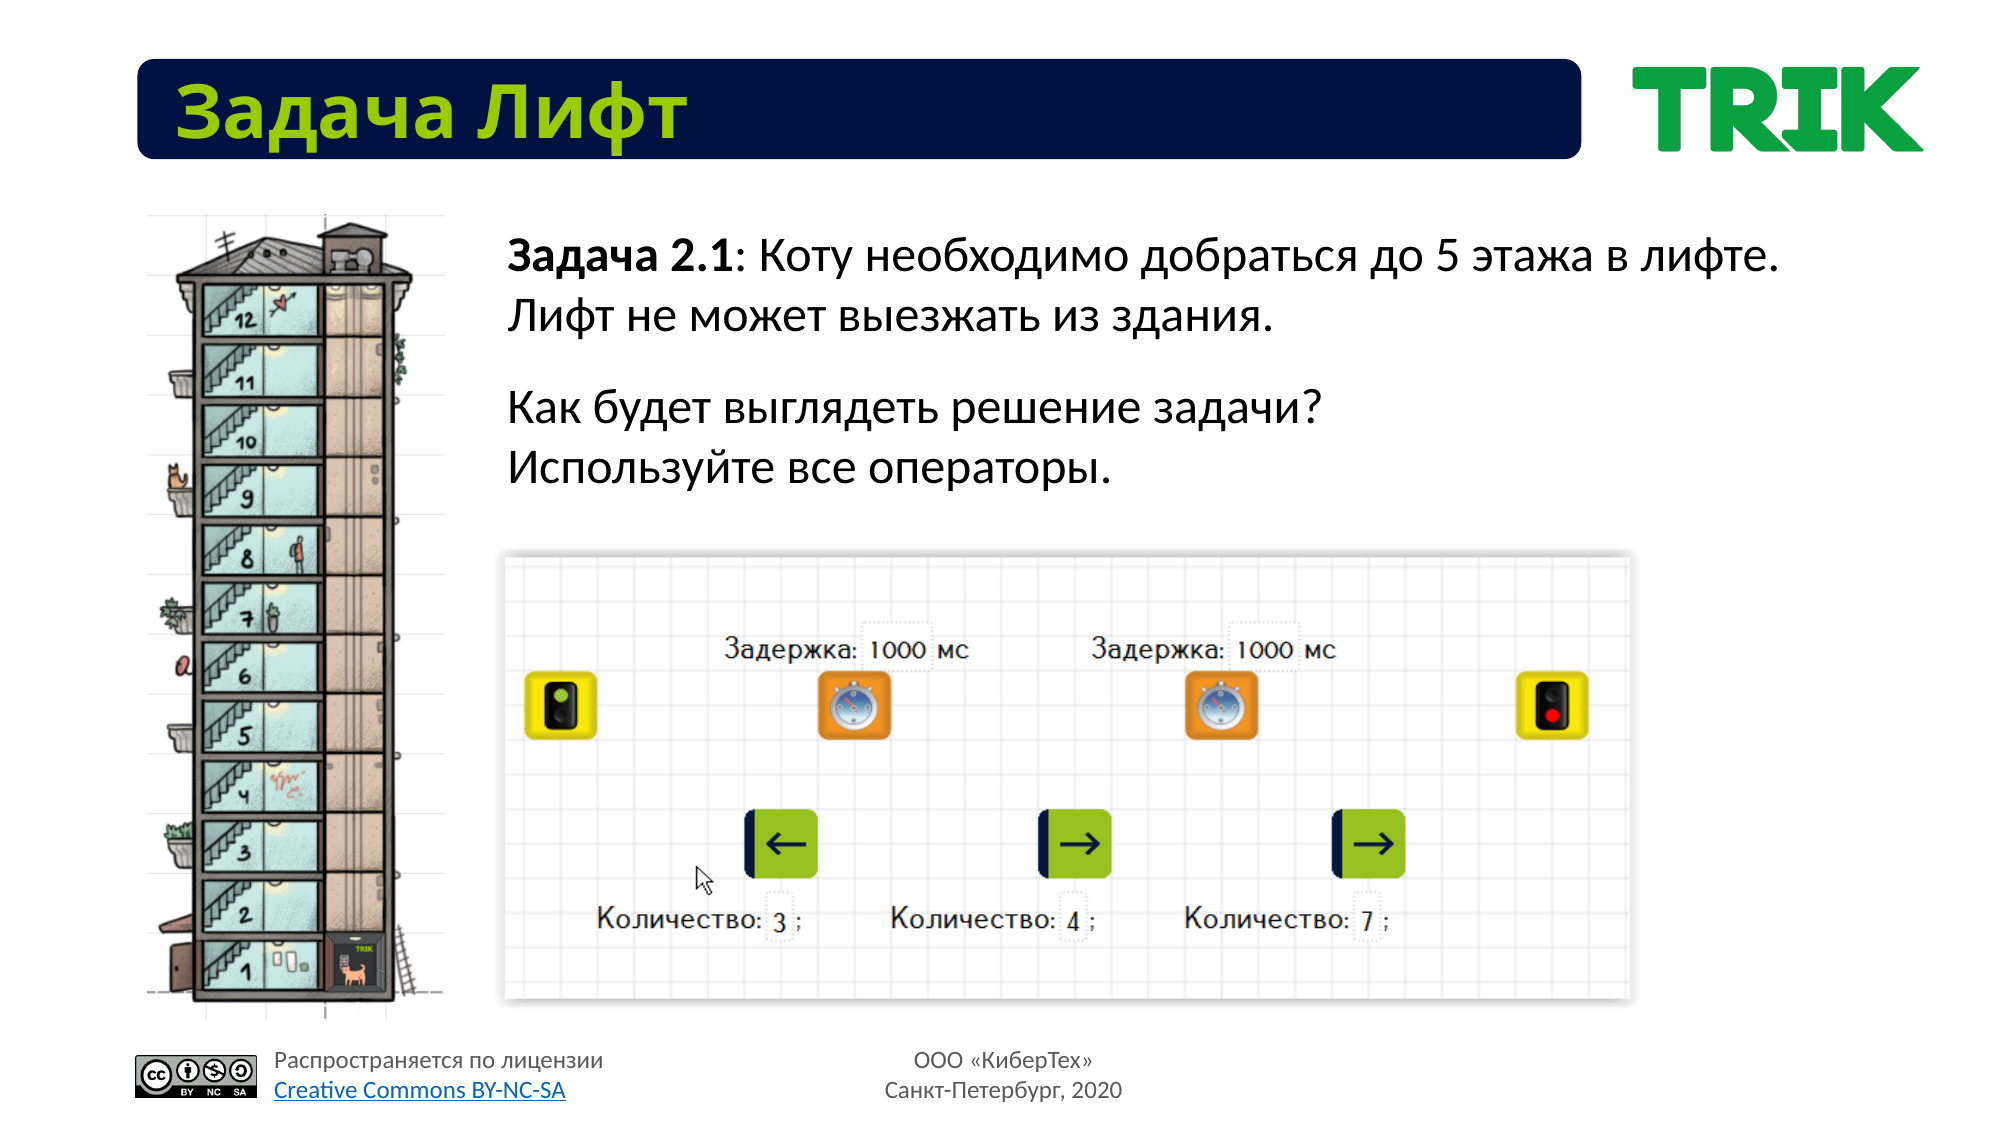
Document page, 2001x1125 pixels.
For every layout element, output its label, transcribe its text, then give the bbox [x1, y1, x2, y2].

picture [492, 545, 1642, 1010]
picture [146, 214, 445, 1022]
picture [1631, 64, 1924, 154]
picture [135, 1055, 257, 1098]
text_box Задача 2.1: Коту необходимо добраться до 5 этажа в лифте. Лифт не может выезжать из здания. [492, 214, 1854, 350]
title Задача Лифт [174, 61, 1528, 155]
text_box Как будет выглядеть решение задачи? Используйте все операторы. [492, 366, 1569, 502]
